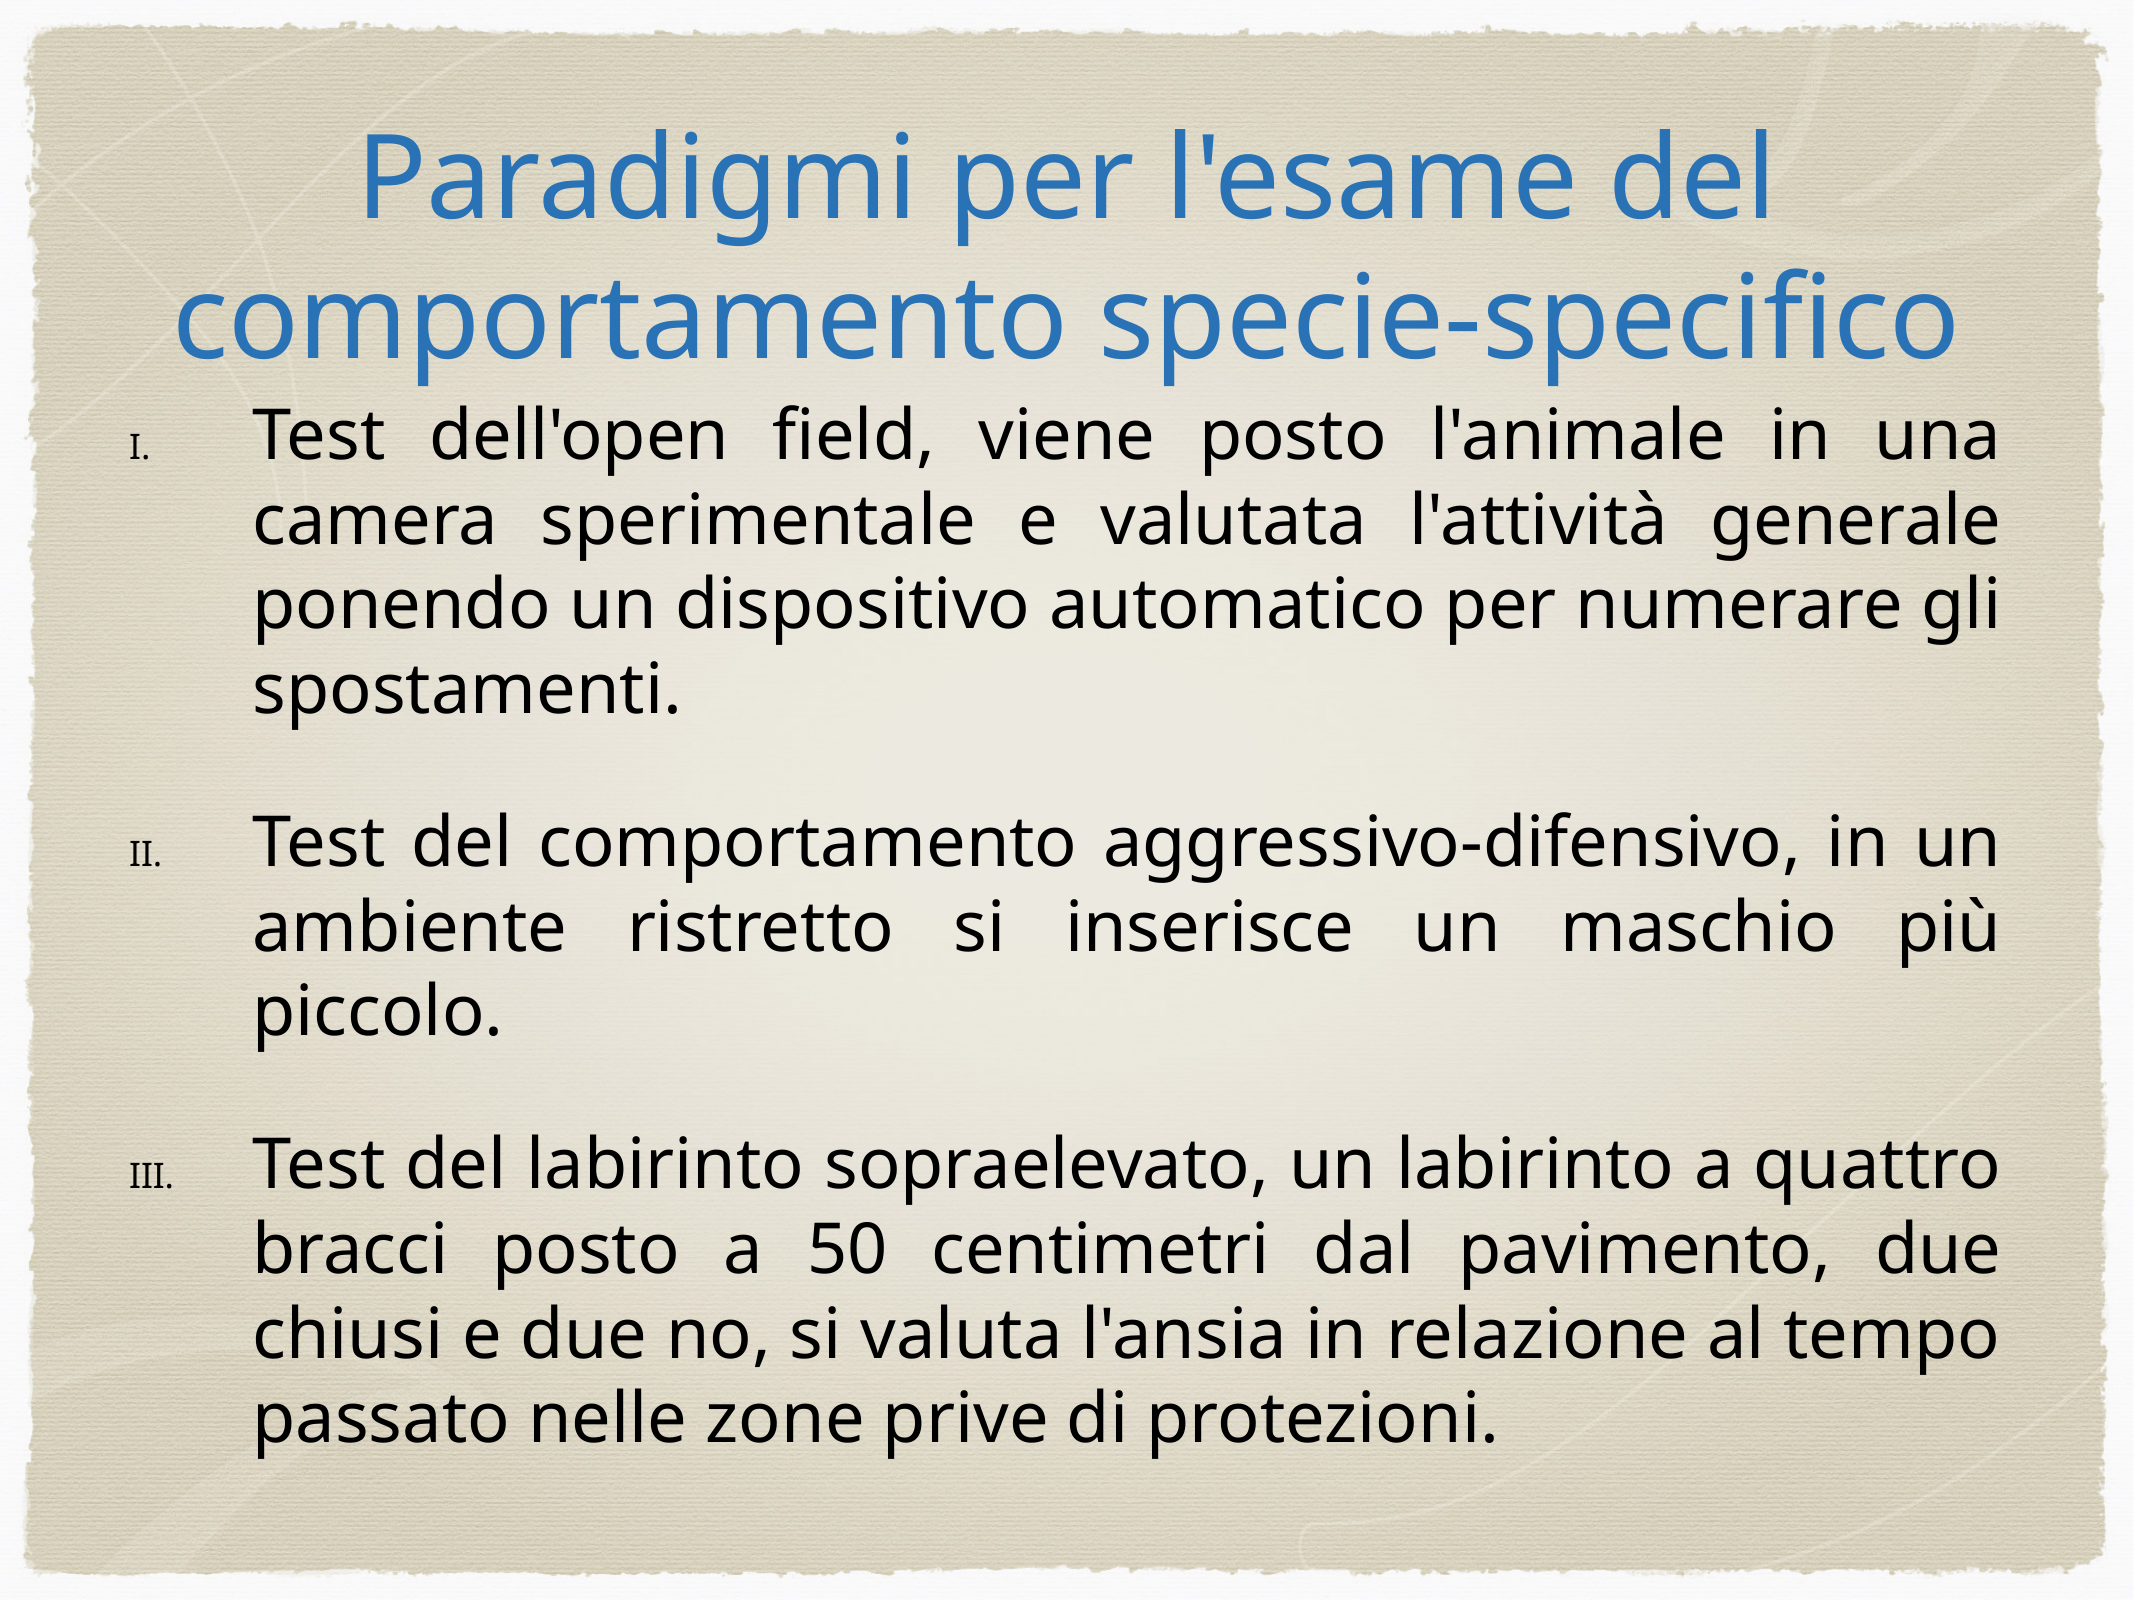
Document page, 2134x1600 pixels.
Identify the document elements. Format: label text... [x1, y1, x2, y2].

list Test dell'open field, viene posto l'animale in una camera sperimentale e valutata l'attività generale ponendo un dispositivo automatico per numerare gli spostamenti. Test del comportamento aggressivo-difensivo, in un ambiente ristretto si inserisce un maschio più piccolo. Test del labirinto sopraelevato, un labirinto a quattro bracci posto a 50 centimetri dal pavimento, due chiusi e due no, si valuta l'ansia in relazione al tempo passato nelle zone prive di protezioni. [128, 453, 2005, 1393]
title Paradigmi per l'esame del comportamento specie-specifico [128, 41, 2005, 443]
picture [0, 0, 2134, 1600]
